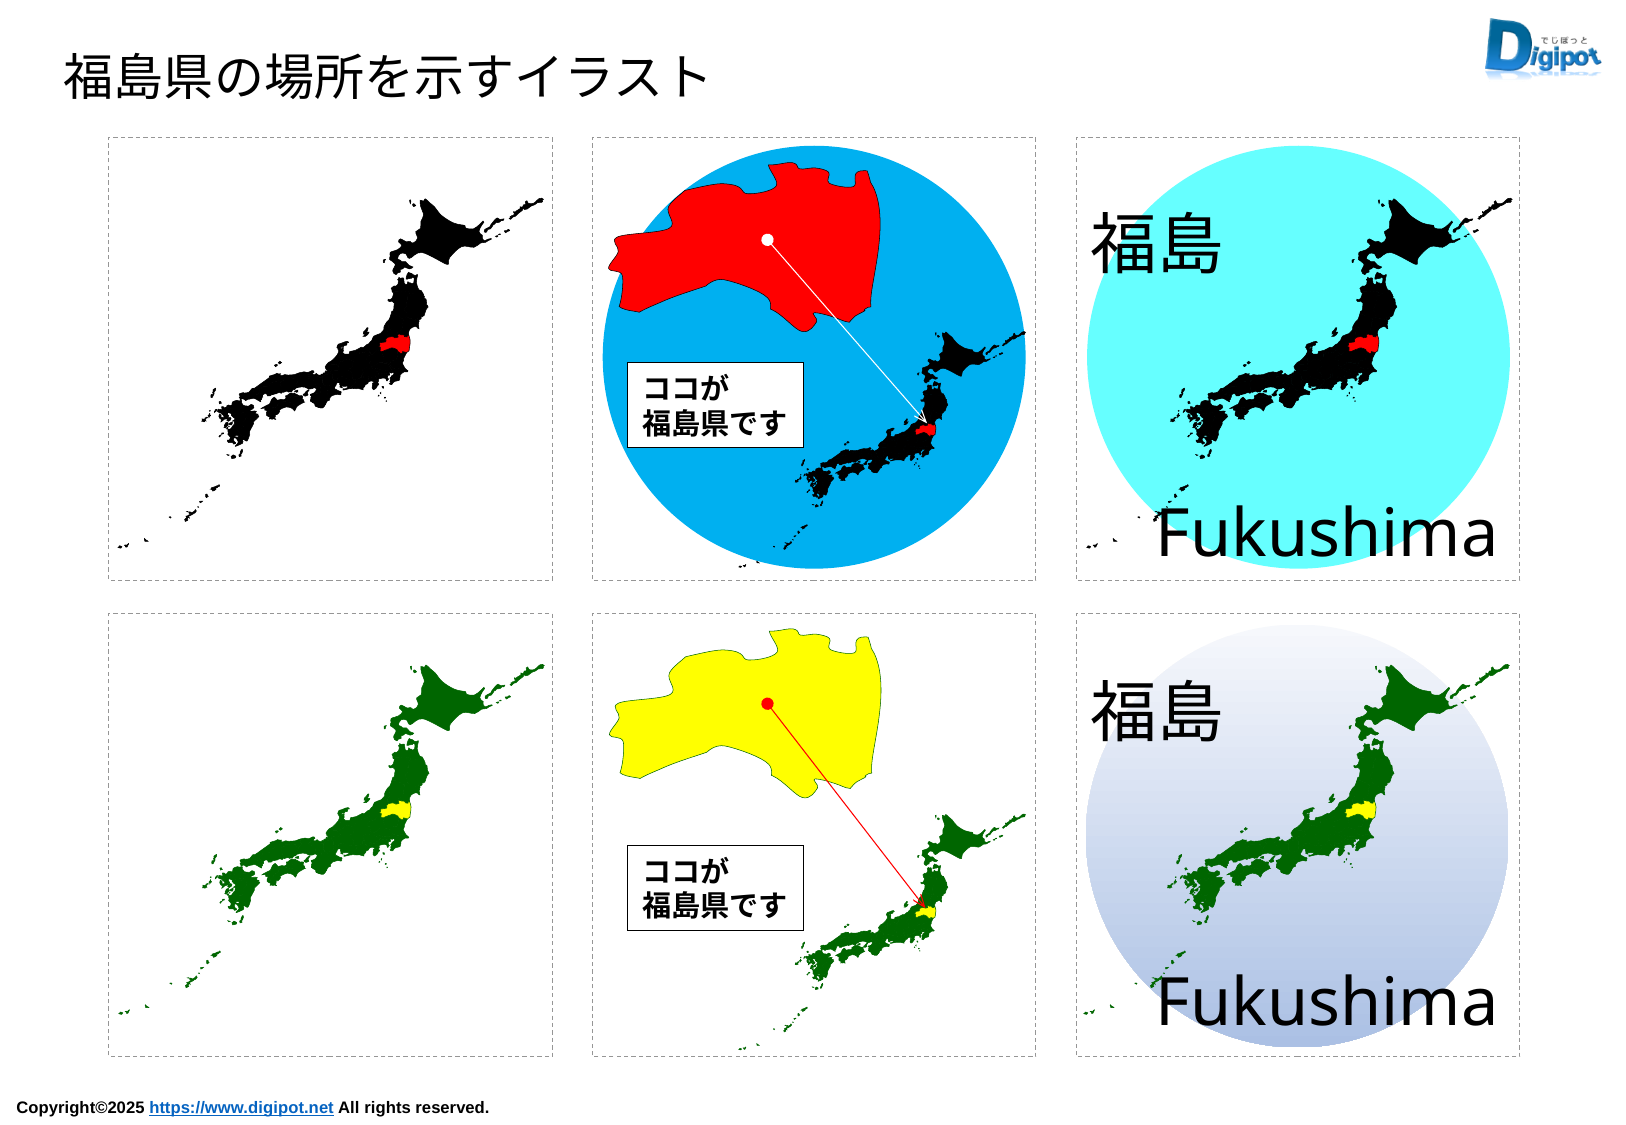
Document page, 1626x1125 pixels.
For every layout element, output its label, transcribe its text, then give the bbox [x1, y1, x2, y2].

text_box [118, 664, 545, 1015]
text_box 福島県の場所を示すイラスト [49, 38, 728, 113]
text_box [1074, 145, 1520, 579]
picture [1485, 18, 1602, 82]
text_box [609, 628, 1026, 1050]
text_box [117, 198, 544, 549]
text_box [602, 145, 1026, 569]
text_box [1074, 624, 1520, 1048]
